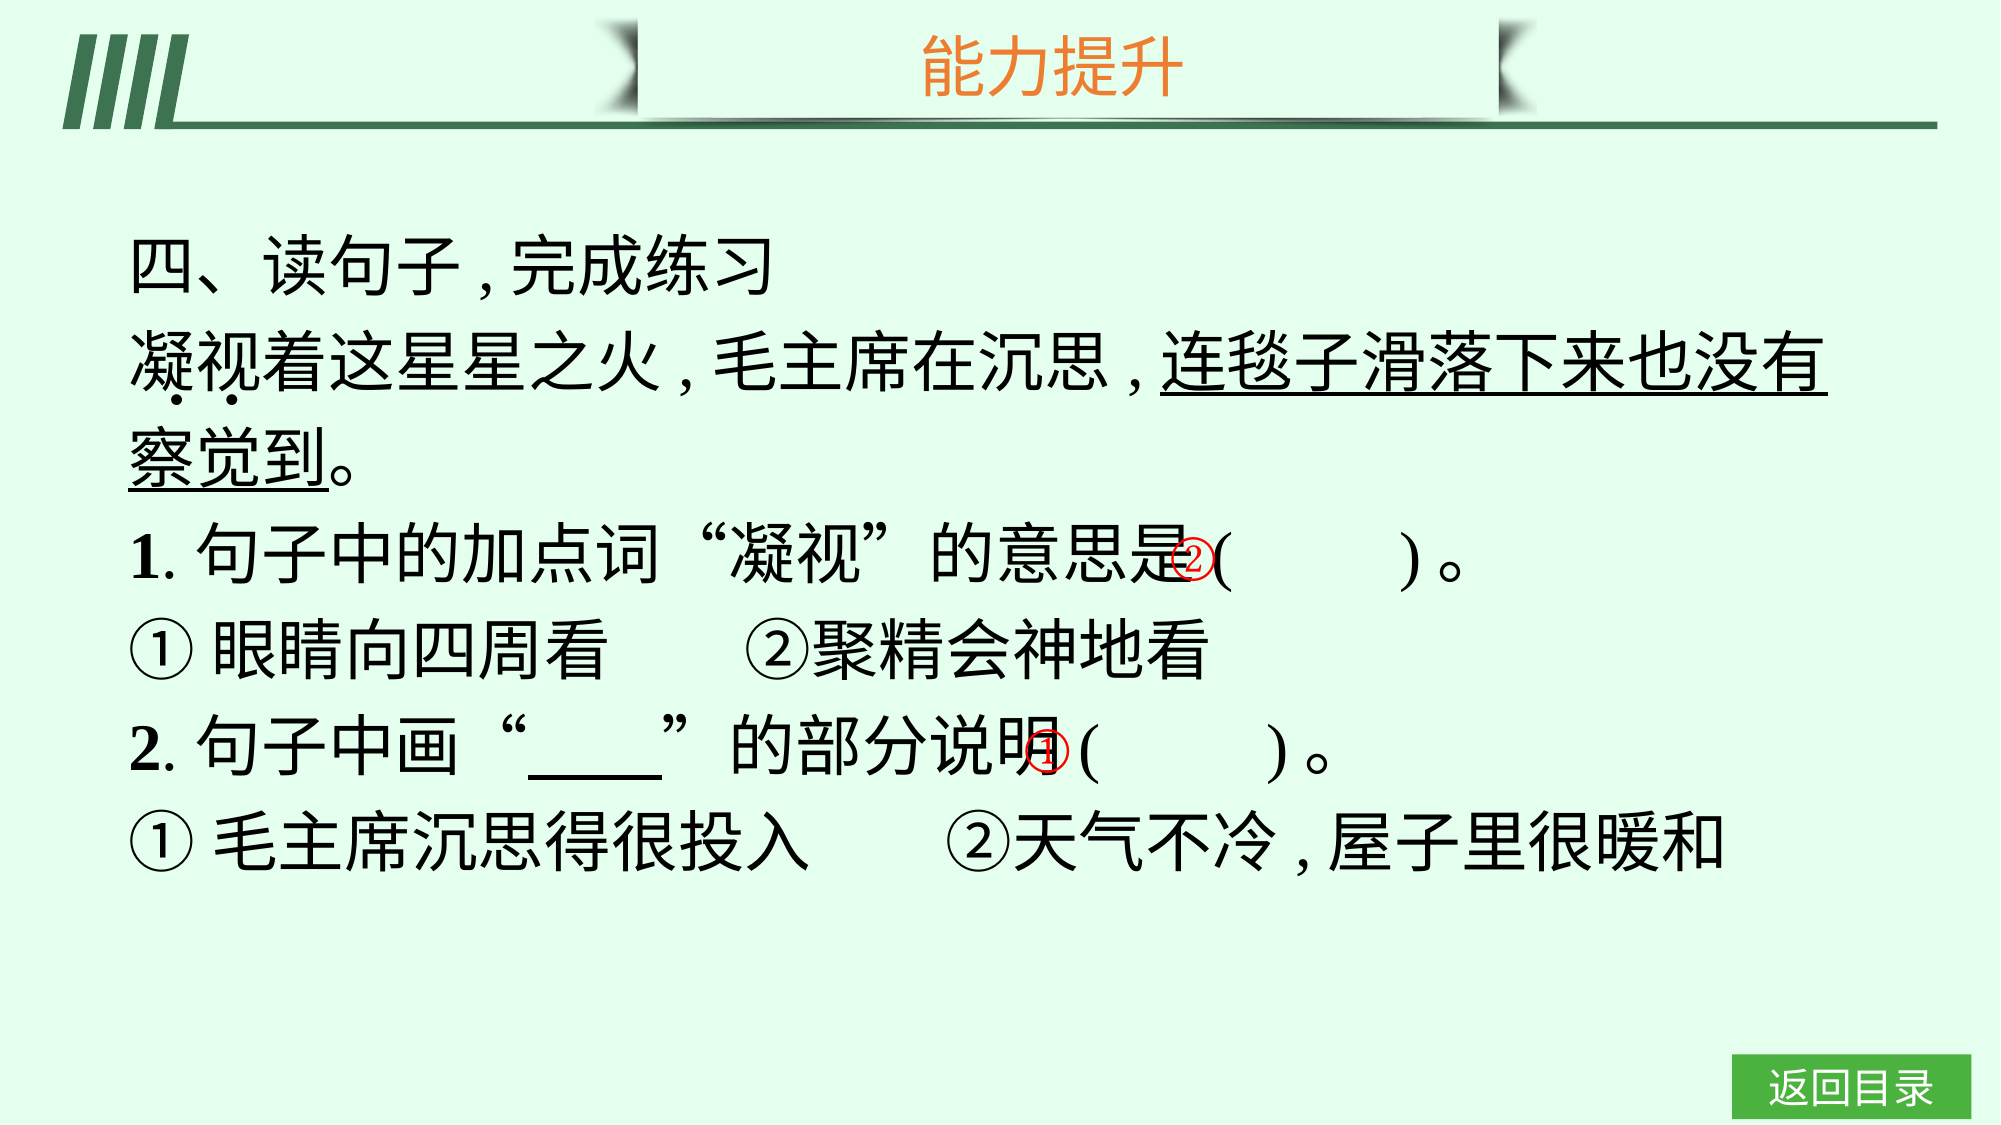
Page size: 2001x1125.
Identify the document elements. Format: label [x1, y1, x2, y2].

text_box [113, 200, 1887, 886]
text_box [62, 34, 1938, 130]
text_box [594, 16, 1537, 127]
